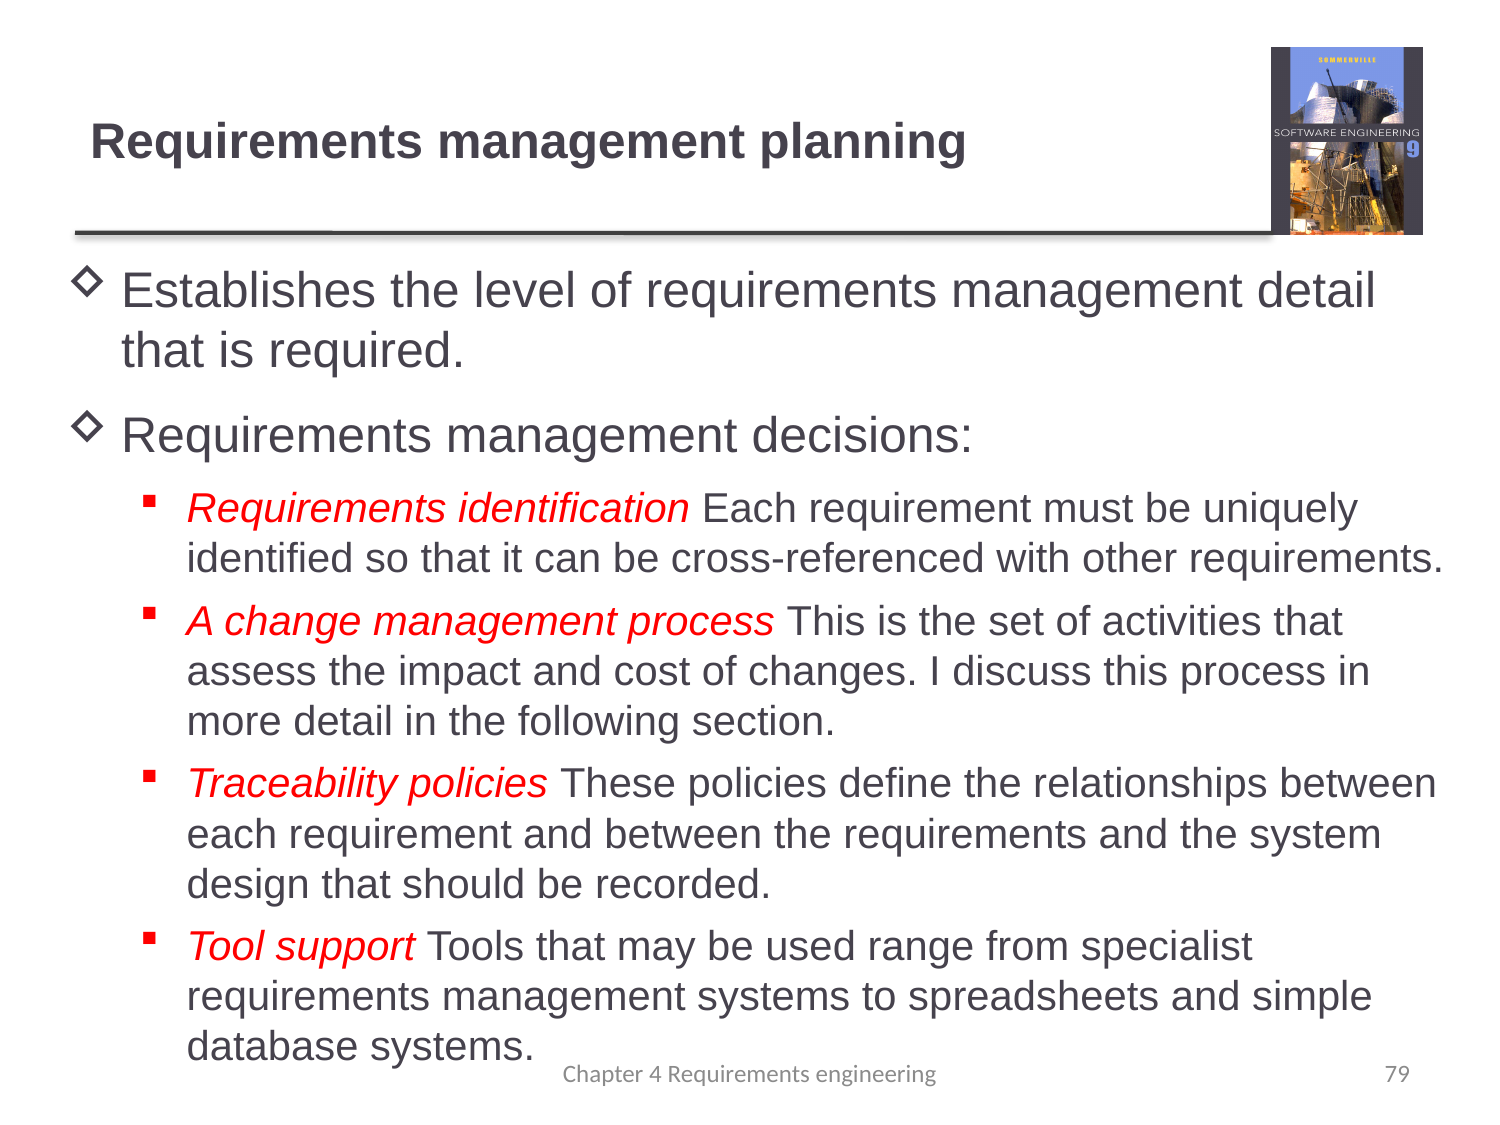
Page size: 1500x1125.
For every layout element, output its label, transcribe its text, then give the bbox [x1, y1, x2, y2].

title Requirements management planning [74, 44, 1272, 233]
list Establishes the level of requirements management detail that is required. Requirements management decisions: Requirements identification Each requirement must be uniquely identified so that it can be cross-referenced with other requirements. A change management process This is the set of activities that assess the impact and cost of changes. I discuss this process in more detail in the following section. Traceability policies These policies define the relationships between each requirement and between the requirements and the system design that should be recorded. Tool support Tools that may be used range from specialist requirements management systems to spreadsheets and simple database systems. [50, 249, 1475, 993]
footer Chapter 4 Requirements engineering [512, 1042, 988, 1103]
slide_number 79 [1074, 1042, 1425, 1103]
picture [1272, 47, 1423, 235]
